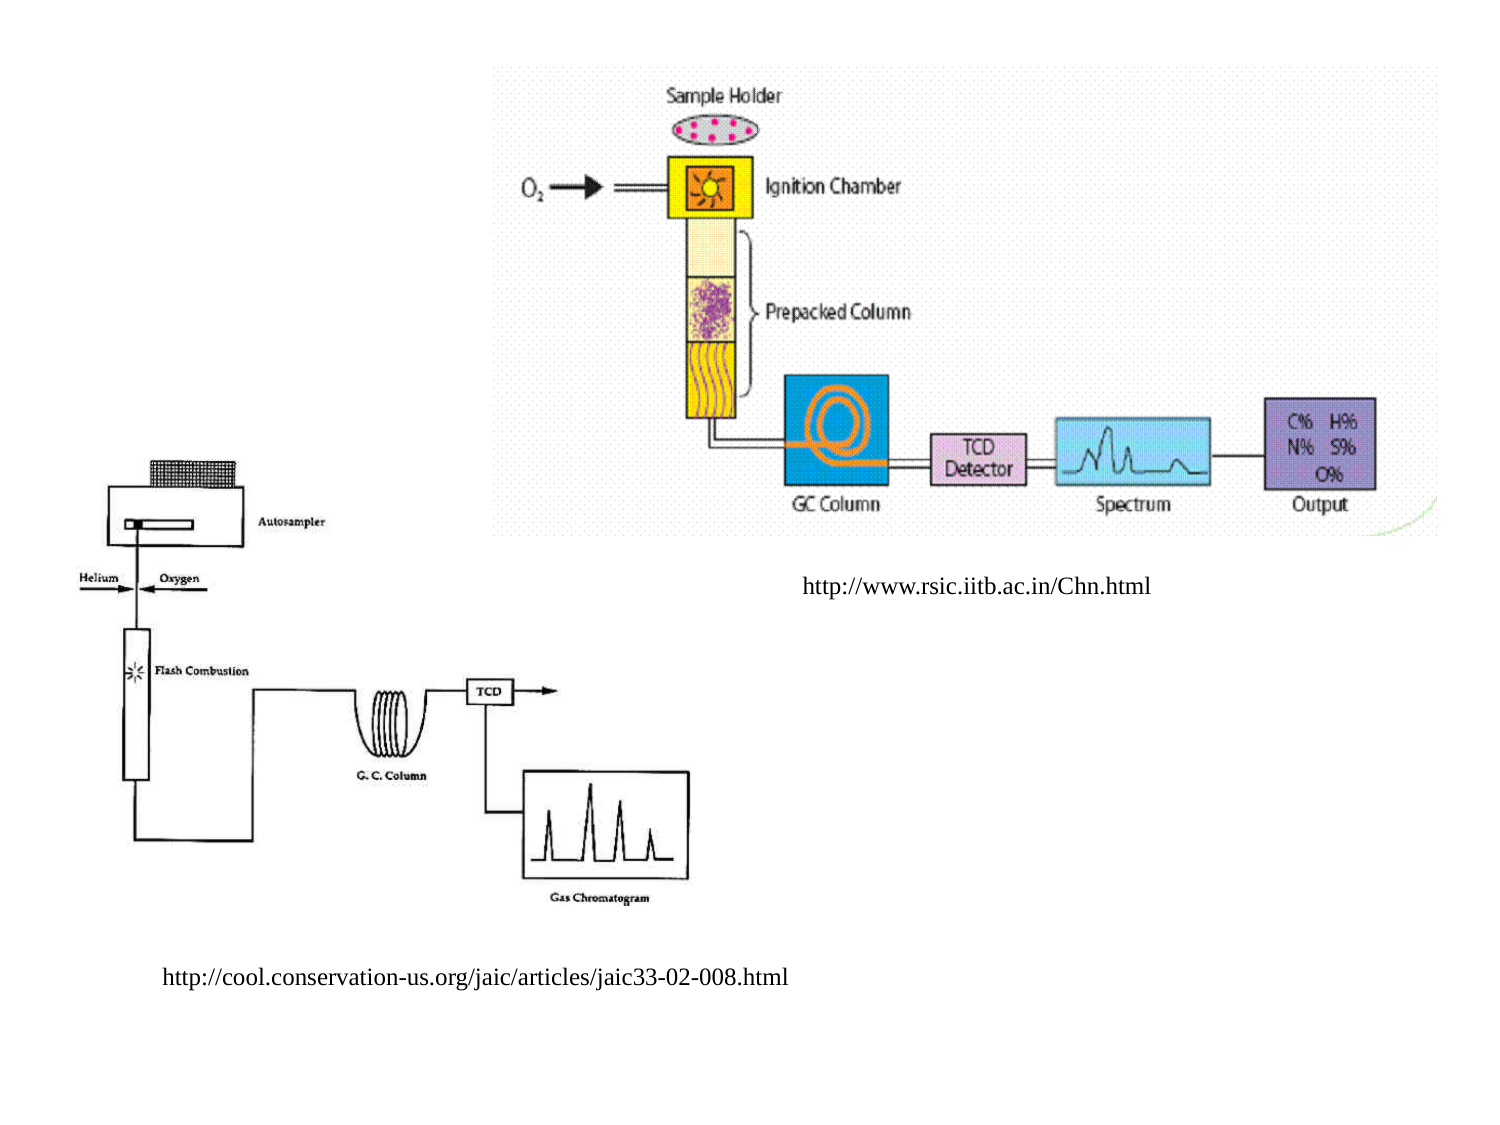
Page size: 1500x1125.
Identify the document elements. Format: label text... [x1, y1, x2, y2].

picture [76, 66, 1437, 906]
text_box http://www.rsic.iitb.ac.in/Chn.html [787, 562, 1167, 608]
text_box http://cool.conservation-us.org/jaic/articles/jaic33-02-008.html [147, 953, 898, 998]
